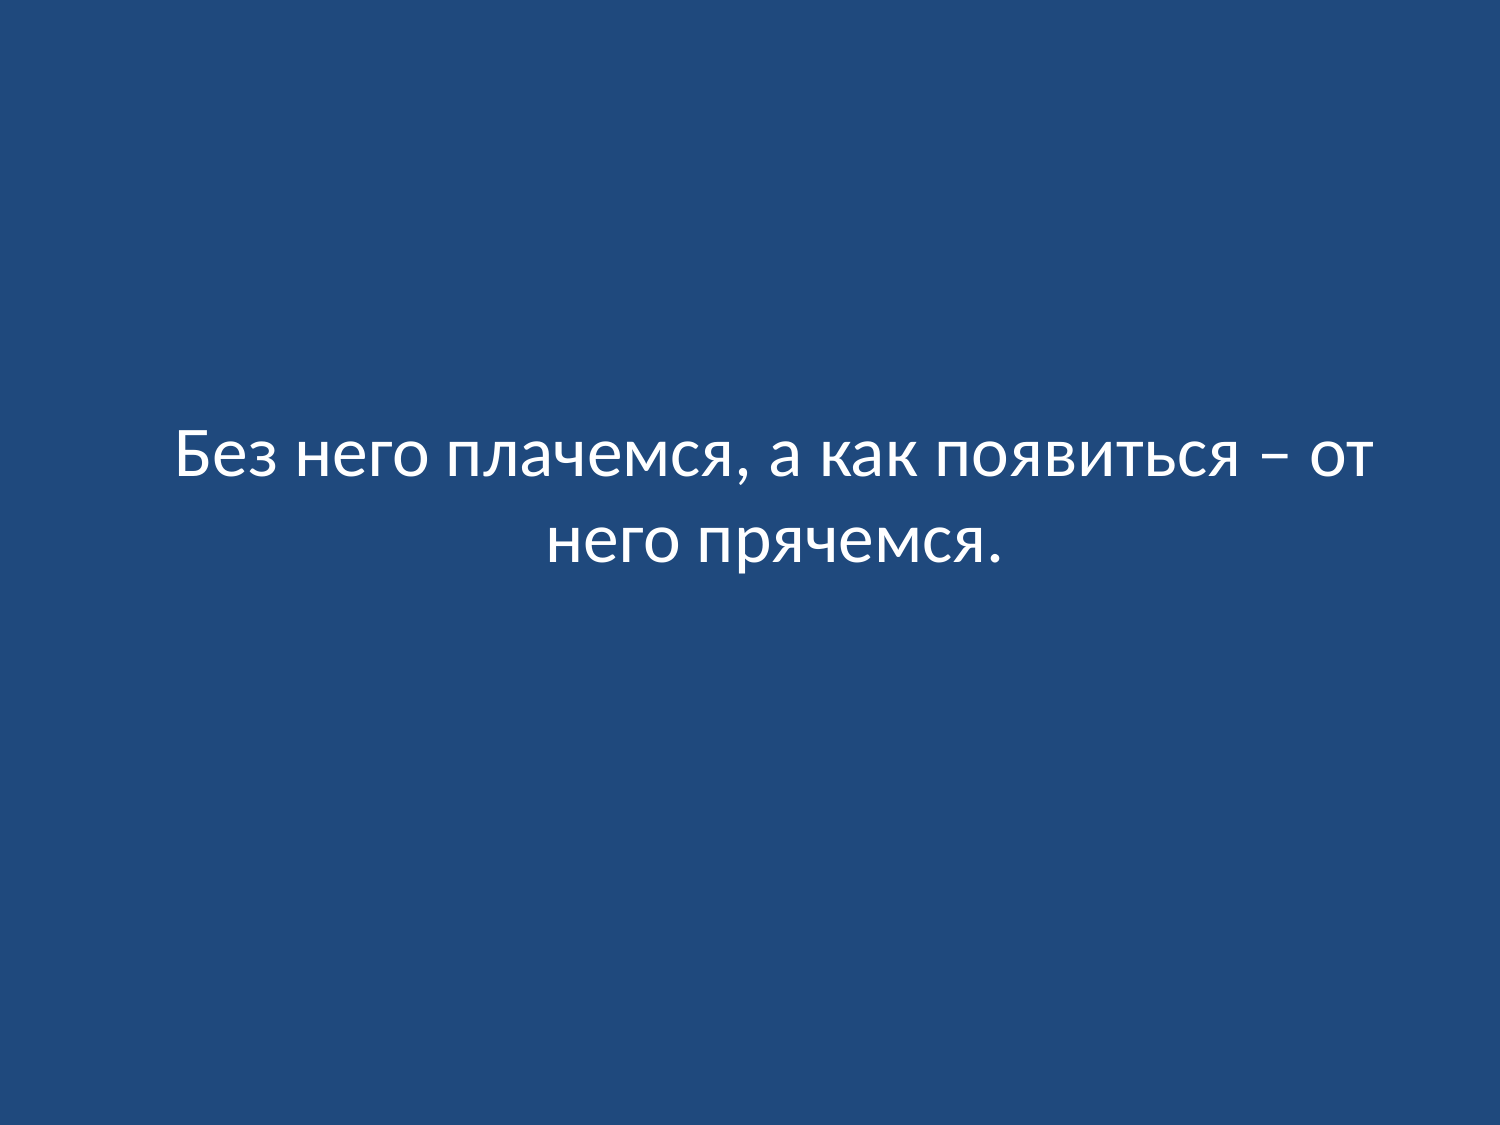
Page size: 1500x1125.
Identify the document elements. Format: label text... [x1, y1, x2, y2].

title Без него плачемся, а как появиться – от него прячемся. [100, 397, 1451, 585]
